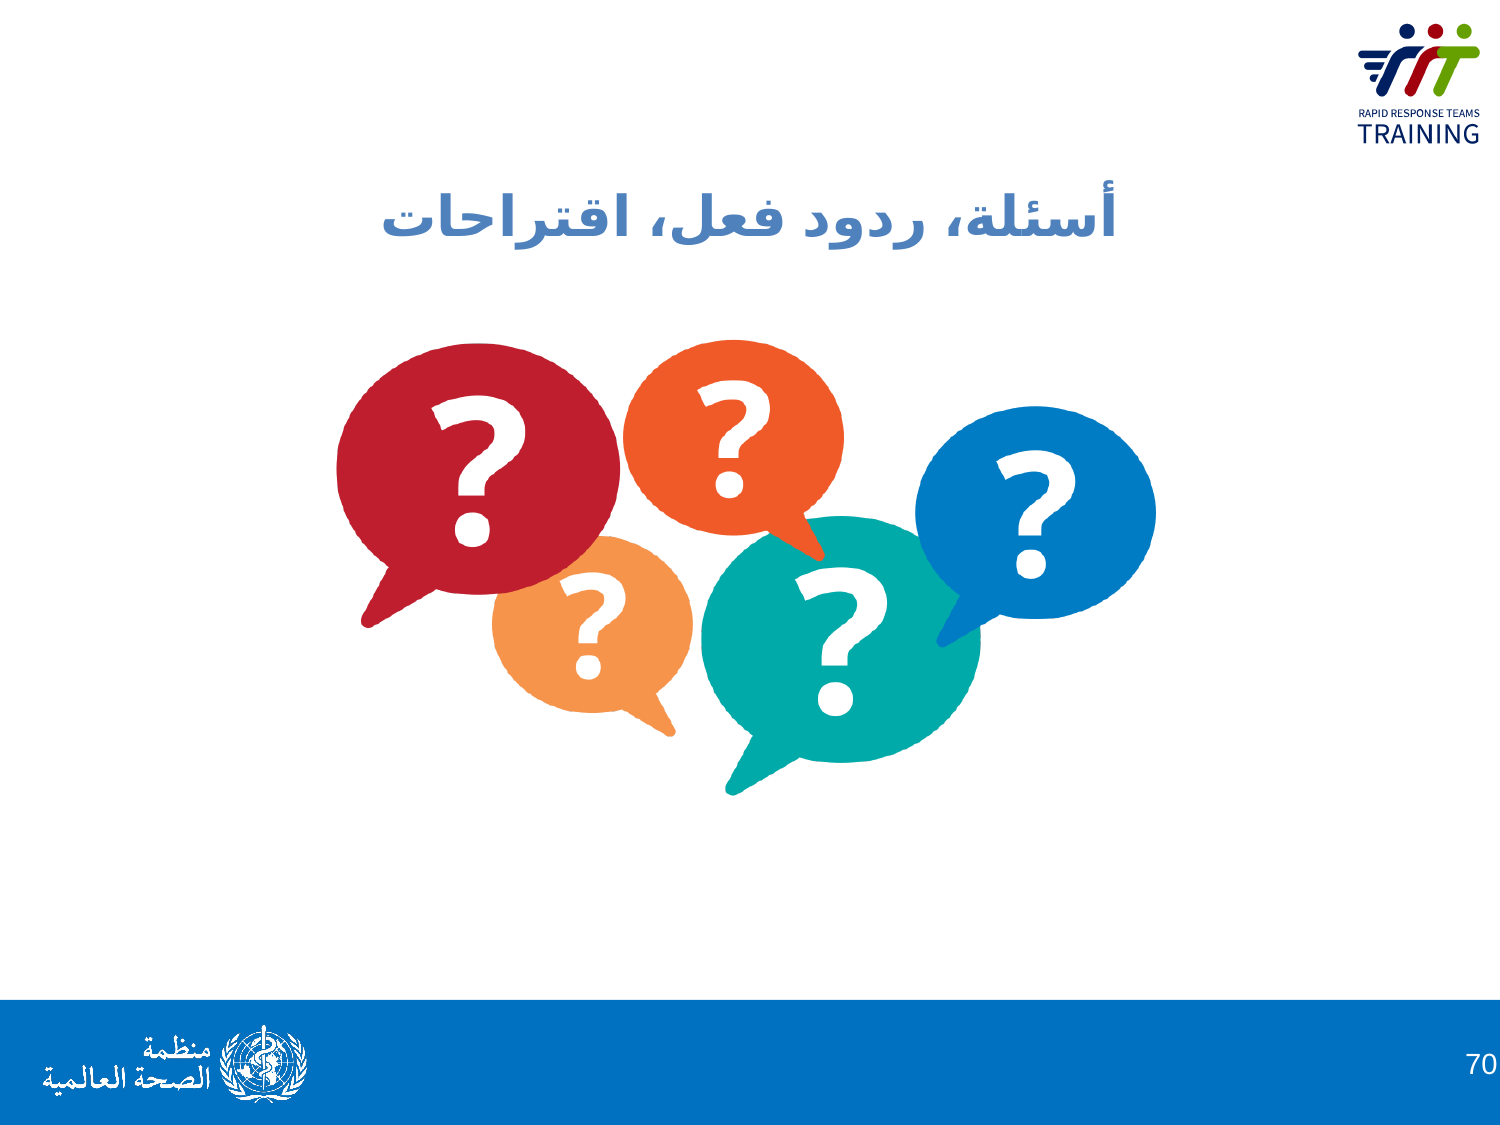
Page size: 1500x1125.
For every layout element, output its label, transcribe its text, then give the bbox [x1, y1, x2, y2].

picture [1357, 23, 1480, 144]
text_box أسئلة، ردود فعل، اقتراحات [74, 174, 1425, 267]
picture [43, 1025, 307, 1103]
picture [331, 312, 1170, 812]
